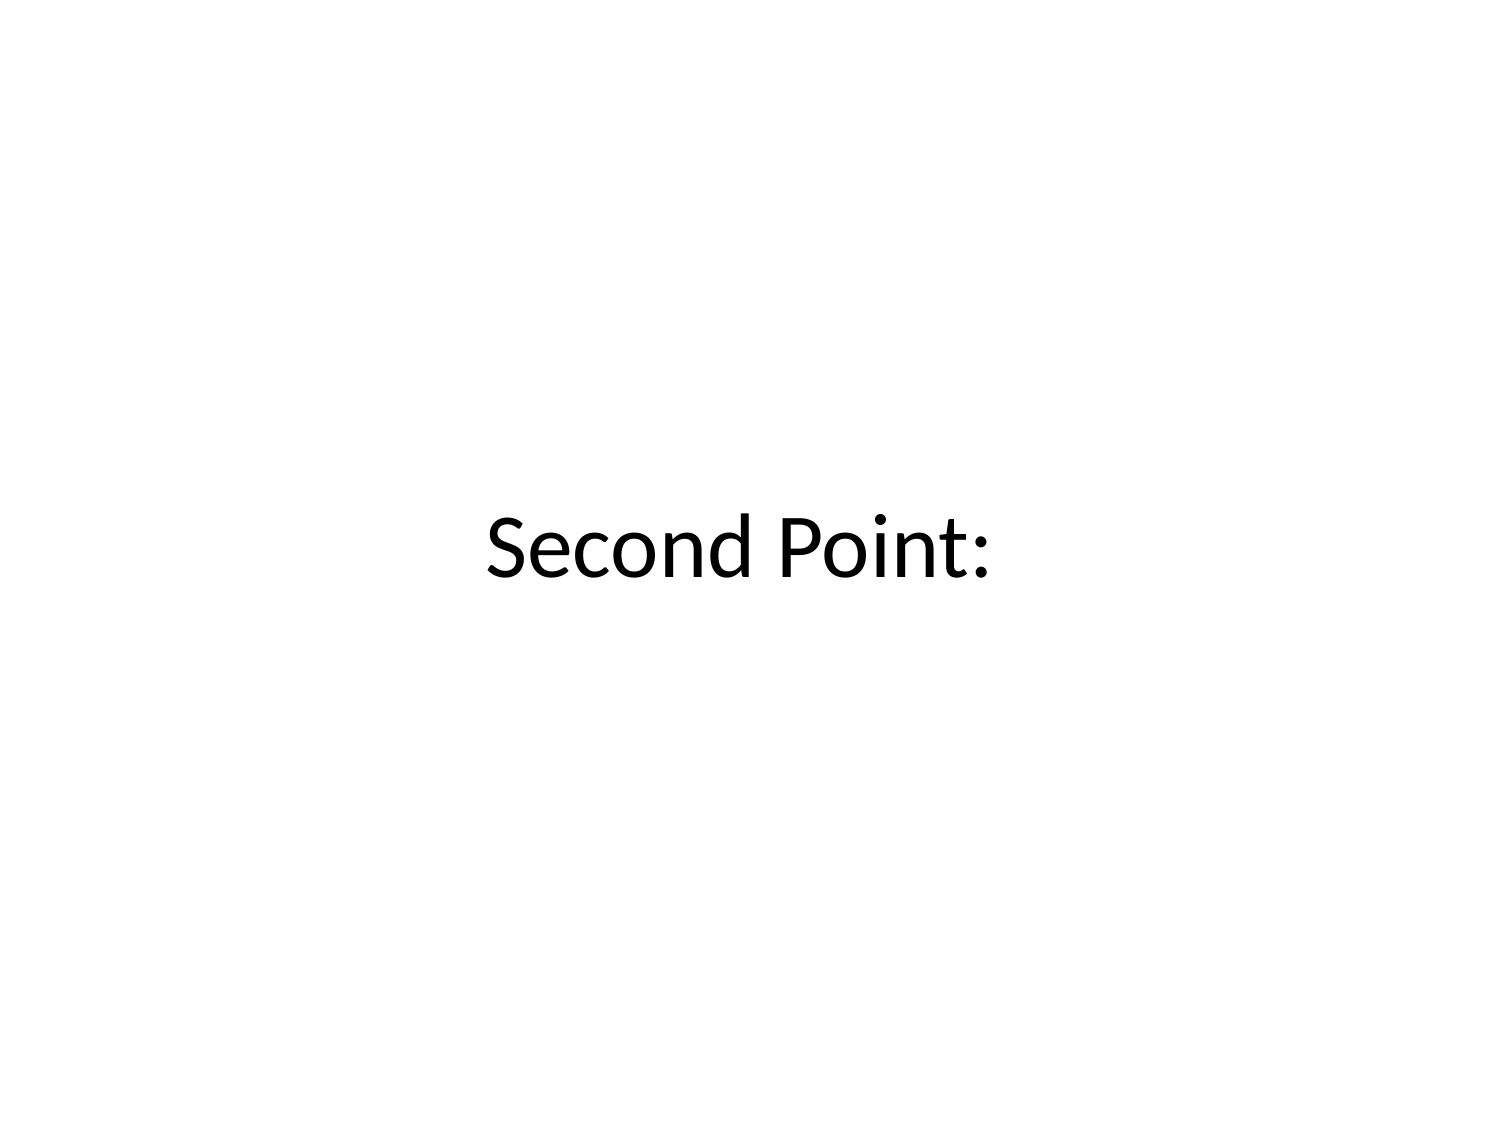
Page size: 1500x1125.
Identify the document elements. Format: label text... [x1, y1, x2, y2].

title Second Point: [74, 44, 1426, 1038]
